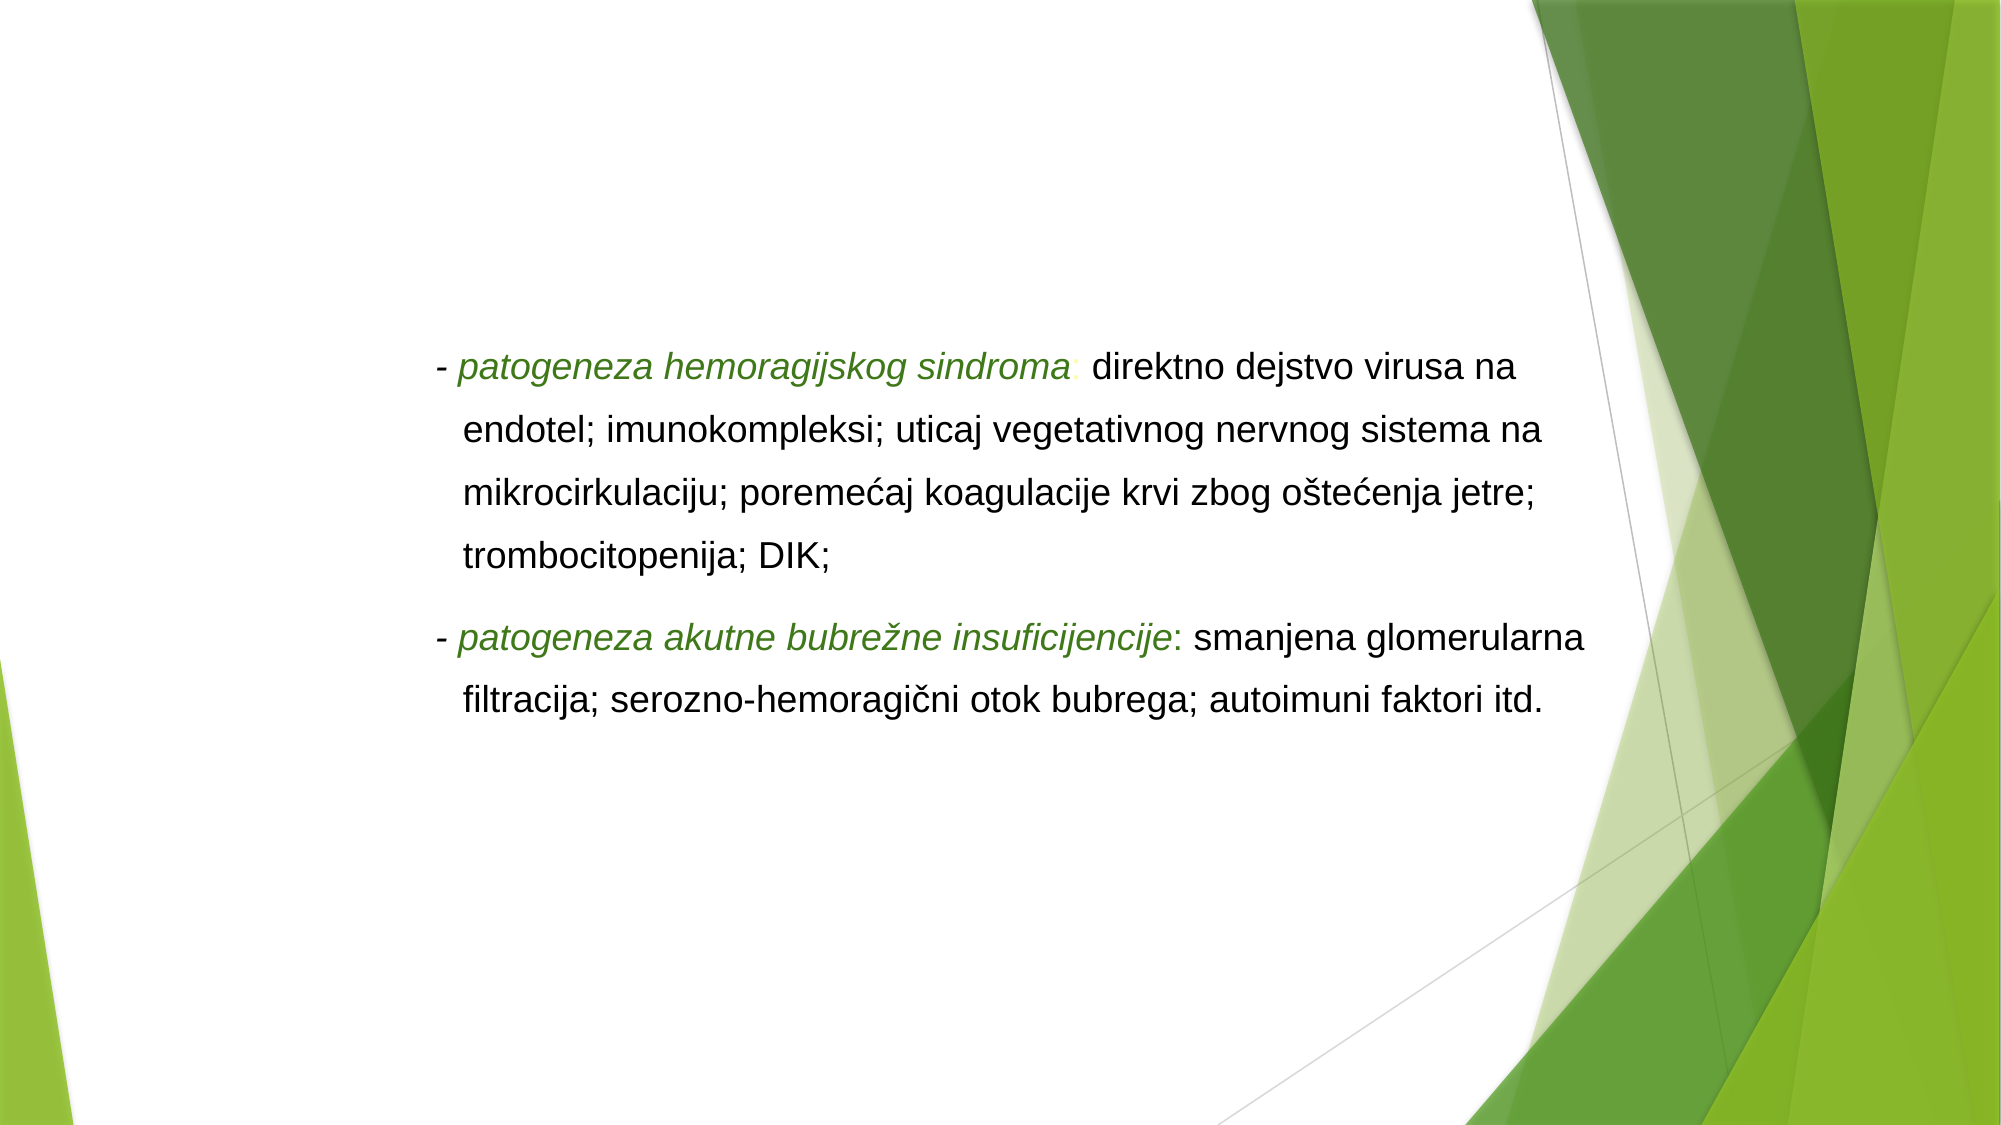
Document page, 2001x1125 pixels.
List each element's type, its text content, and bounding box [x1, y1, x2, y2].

text_box - patogeneza hemoragijskog sindroma: direktno dejstvo virusa na endotel; imunokompleksi; uticaj vegetativnog nervnog sistema na mikrocirkulaciju; poremećaj koagulacije krvi zbog oštećenja jetre; trombocitopenija; DIK; - patogeneza akutne bubrežne insuficijencije: smanjena glomerularna filtracija; serozno-hemoragični otok bubrega; autoimuni faktori itd. [420, 316, 1662, 728]
